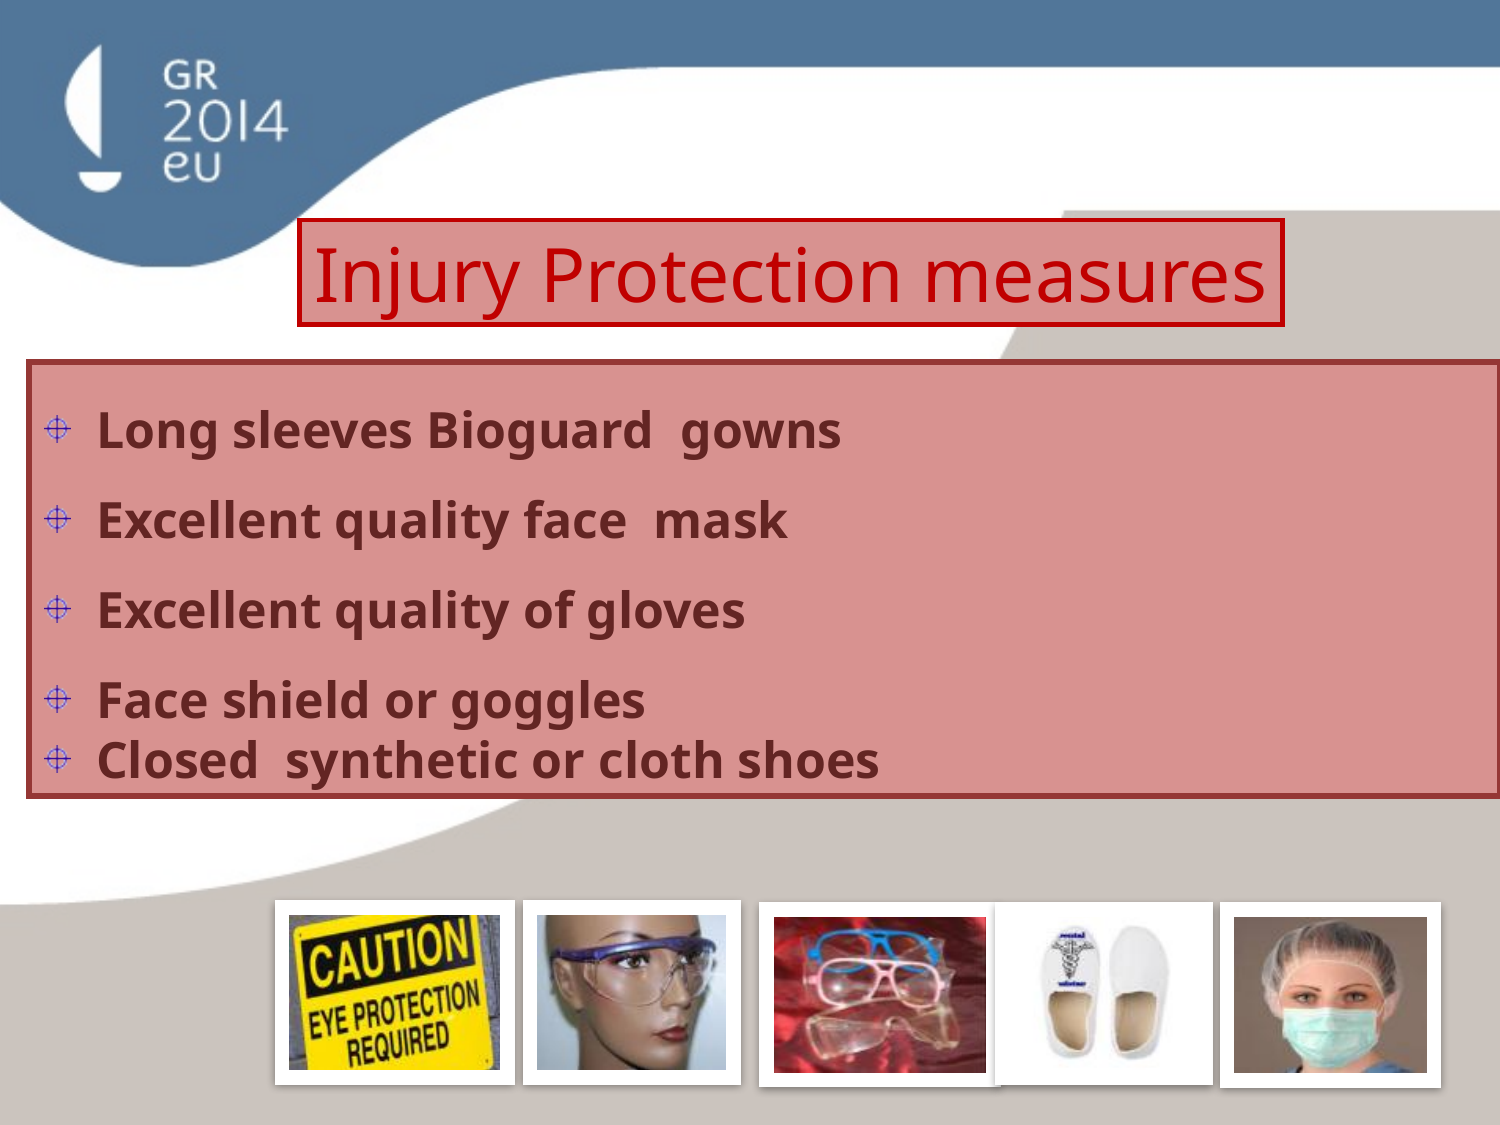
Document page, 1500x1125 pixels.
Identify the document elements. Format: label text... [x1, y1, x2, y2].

picture [44, 505, 71, 533]
picture [1234, 916, 1427, 1074]
picture [1009, 916, 1200, 1071]
picture [44, 415, 71, 443]
picture [288, 914, 501, 1071]
picture [44, 595, 71, 623]
picture [44, 685, 71, 713]
picture [44, 745, 71, 773]
picture [773, 916, 987, 1074]
text_box Long sleeves Bioguard gowns Excellent quality face mask Excellent quality of gloves Face shield or goggles Closed synthetic or cloth shoes [29, 361, 1500, 797]
text_box Injury Protection measures [299, 219, 1283, 325]
picture [537, 914, 727, 1071]
